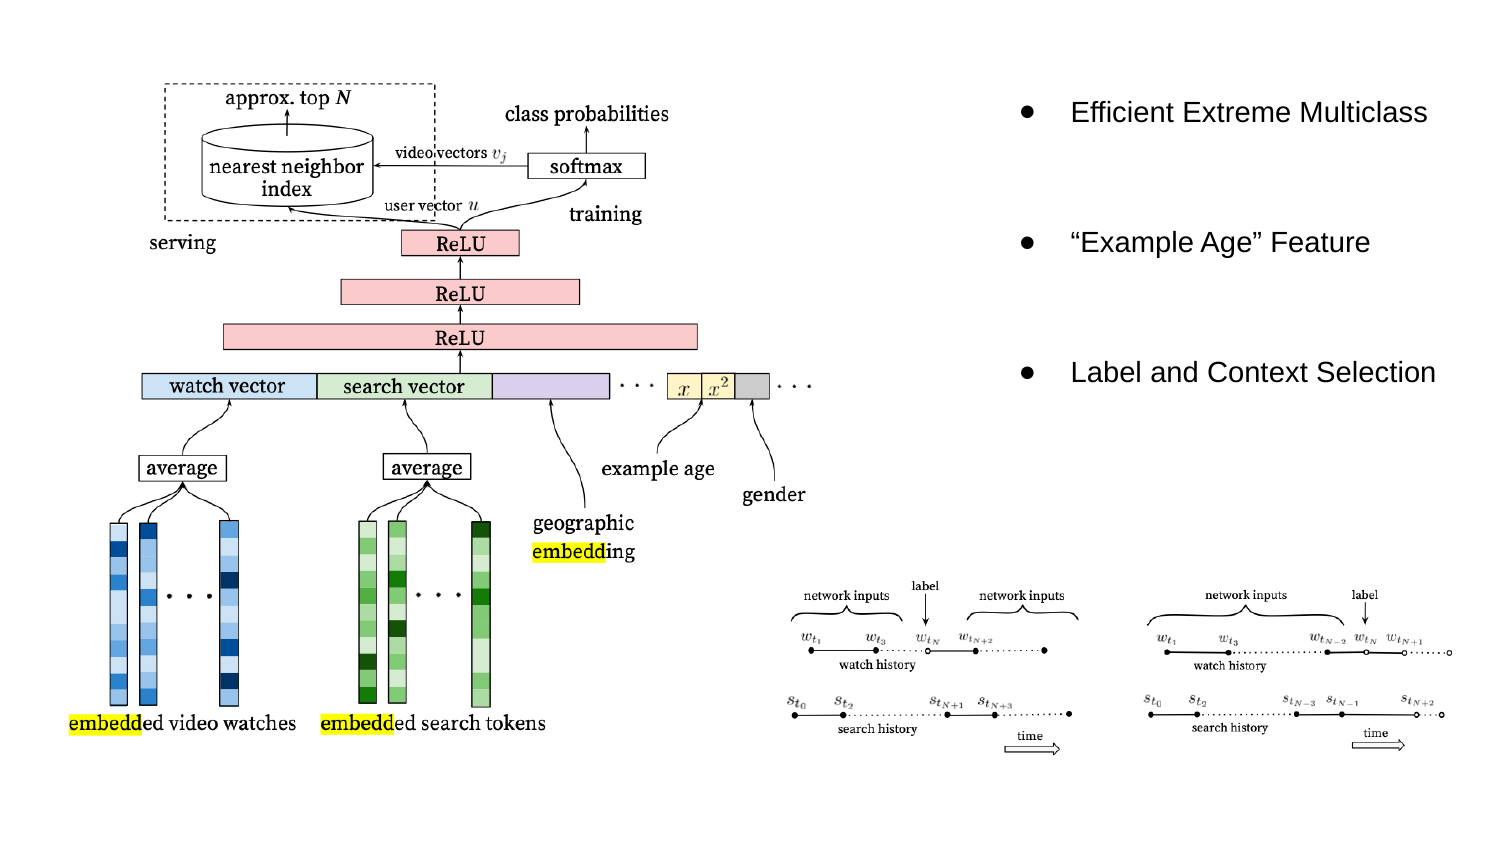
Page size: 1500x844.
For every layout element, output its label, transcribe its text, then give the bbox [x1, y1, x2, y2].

list Efficient Extreme Multiclass “Example Age” Feature Label and Context Selection [980, 72, 1500, 569]
picture [18, 72, 1500, 758]
